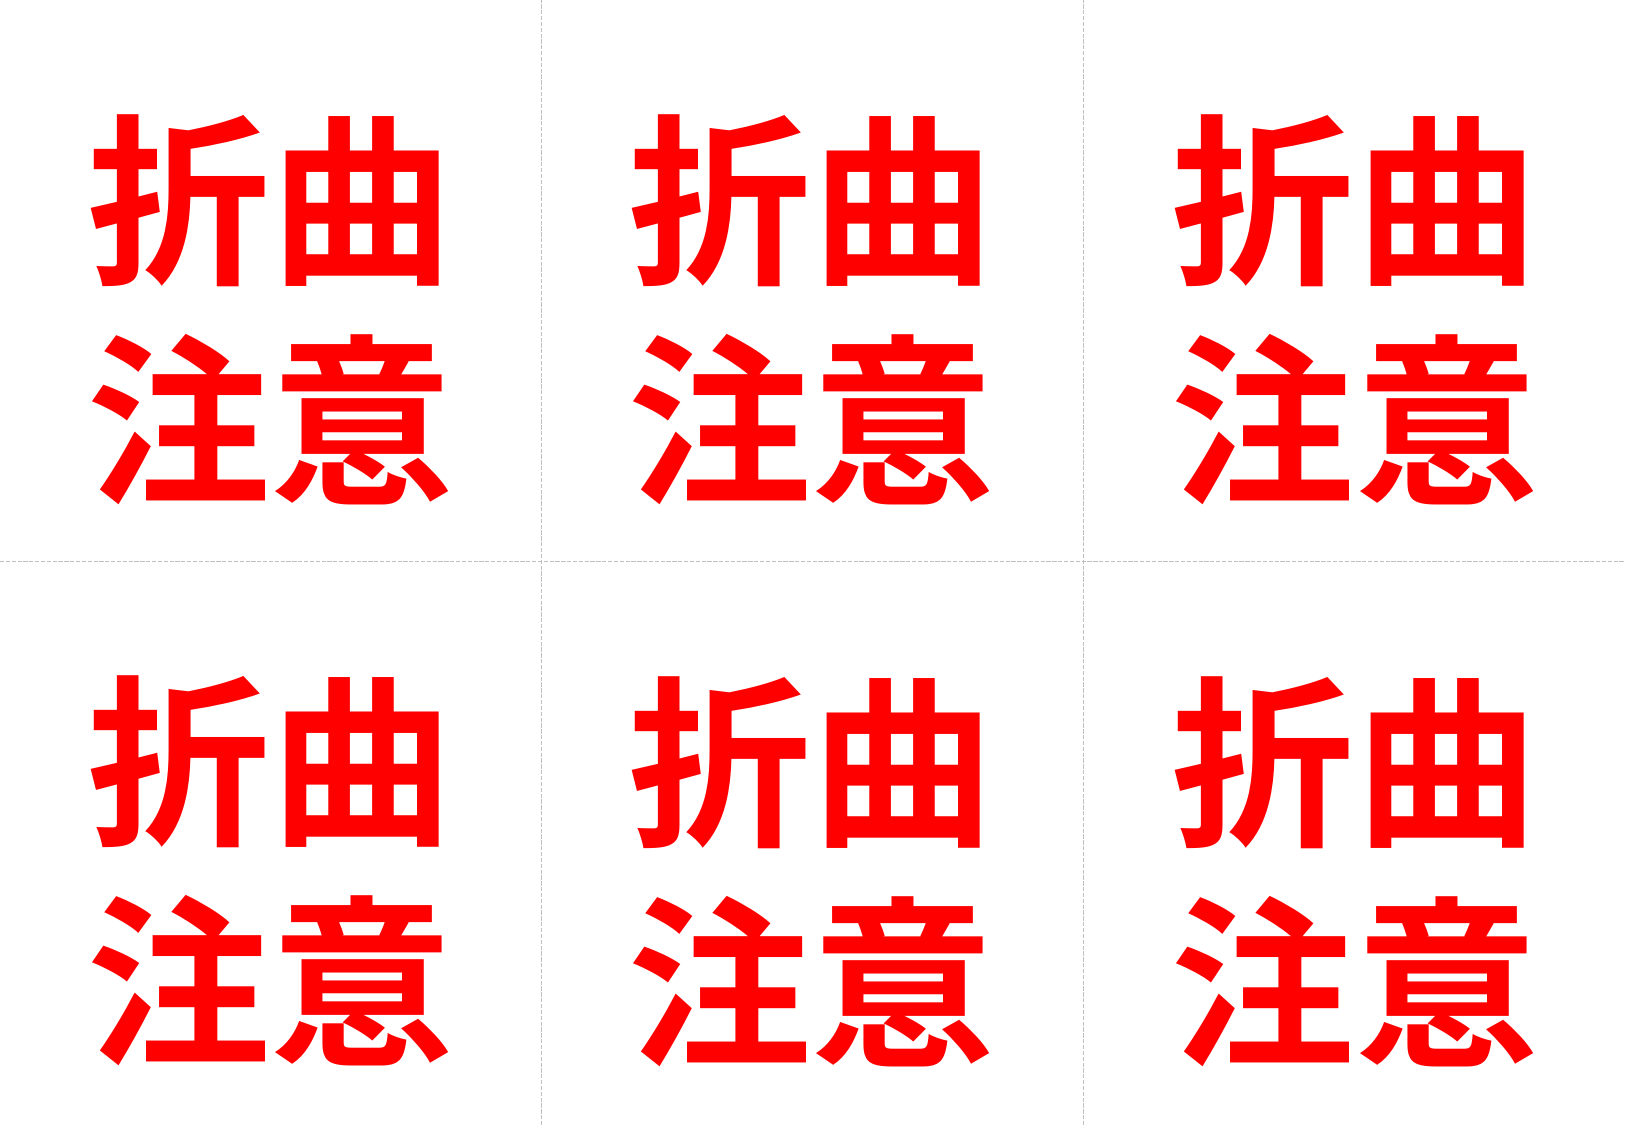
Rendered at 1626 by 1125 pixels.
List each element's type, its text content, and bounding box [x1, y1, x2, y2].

text_box 折曲 注意 [628, 86, 995, 527]
text_box 折曲 注意 [628, 649, 995, 1090]
text_box 折曲 注意 [87, 86, 455, 527]
text_box 折曲 注意 [87, 648, 455, 1089]
text_box 折曲 注意 [1171, 86, 1539, 527]
text_box 折曲 注意 [1171, 649, 1539, 1090]
